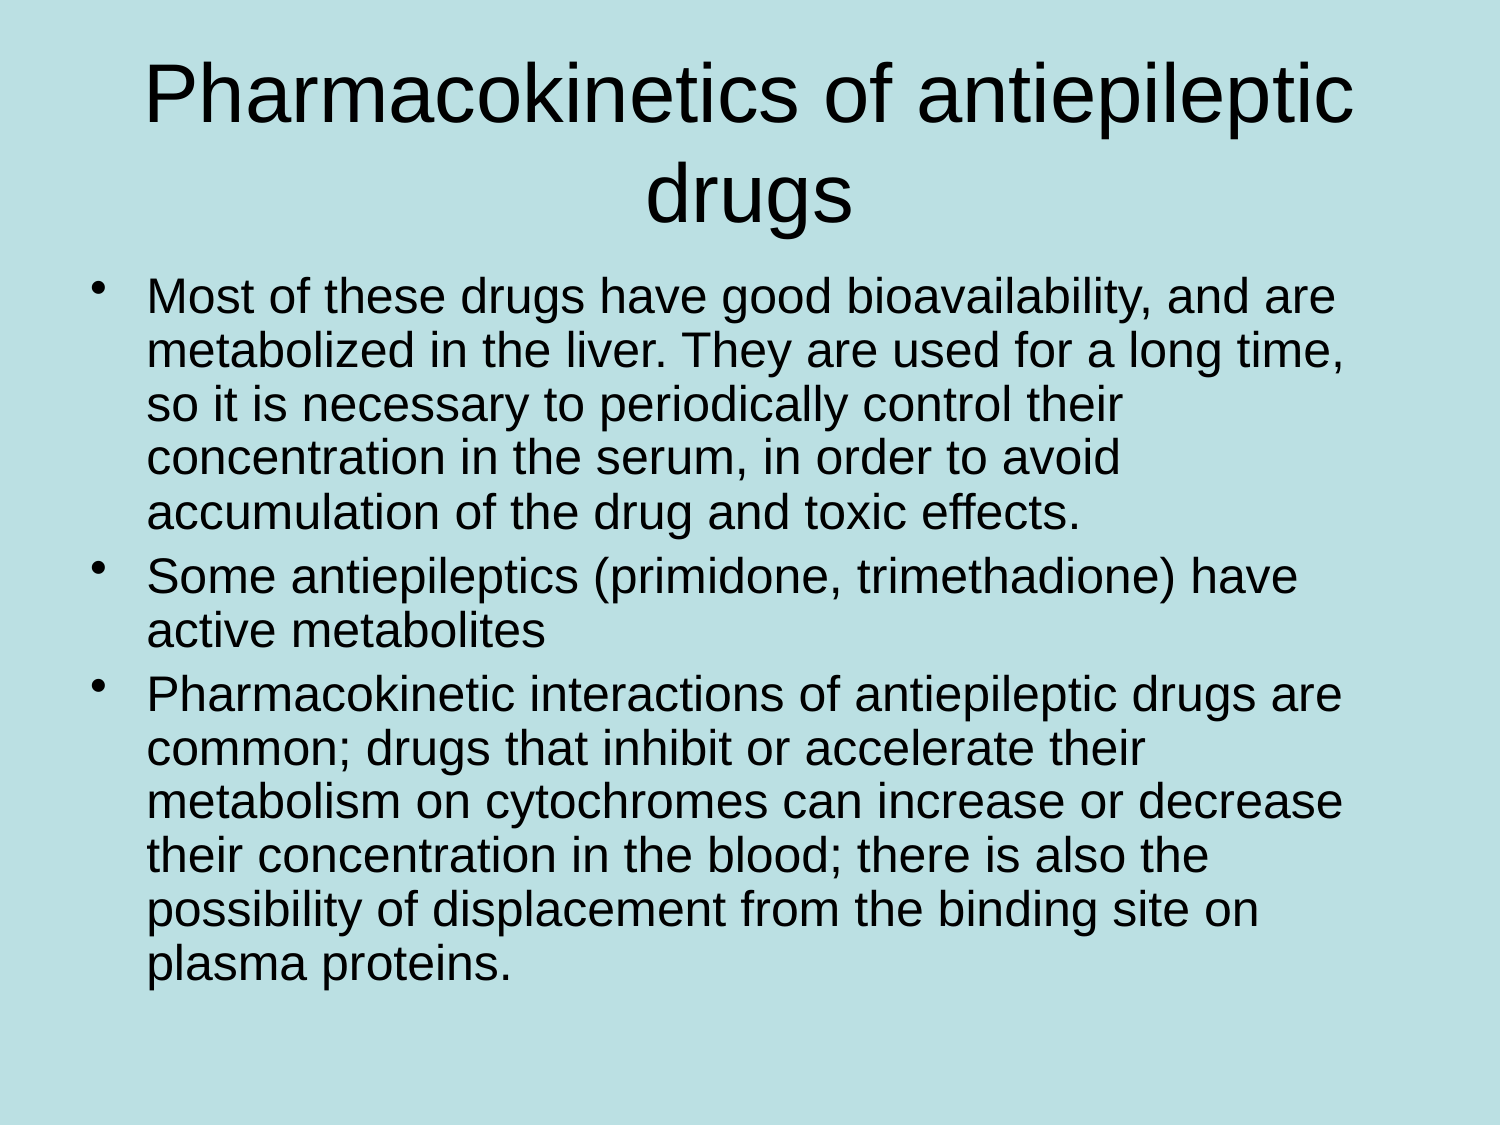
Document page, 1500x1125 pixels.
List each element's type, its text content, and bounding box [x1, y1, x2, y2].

title Pharmacokinetics of antiepileptic drugs [75, 45, 1425, 233]
list Most of these drugs have good bioavailability, and are metabolized in the liver. They are used for a long time, so it is necessary to periodically control their concentration in the serum, in order to avoid accumulation of the drug and toxic effects. Some antiepileptics (primidone, trimethadione) have active metabolites Pharmacokinetic interactions of antiepileptic drugs are common; drugs that inhibit or accelerate their metabolism on cytochromes can increase or decrease their concentration in the blood; there is also the possibility of displacement from the binding site on plasma proteins. [75, 262, 1425, 1005]
